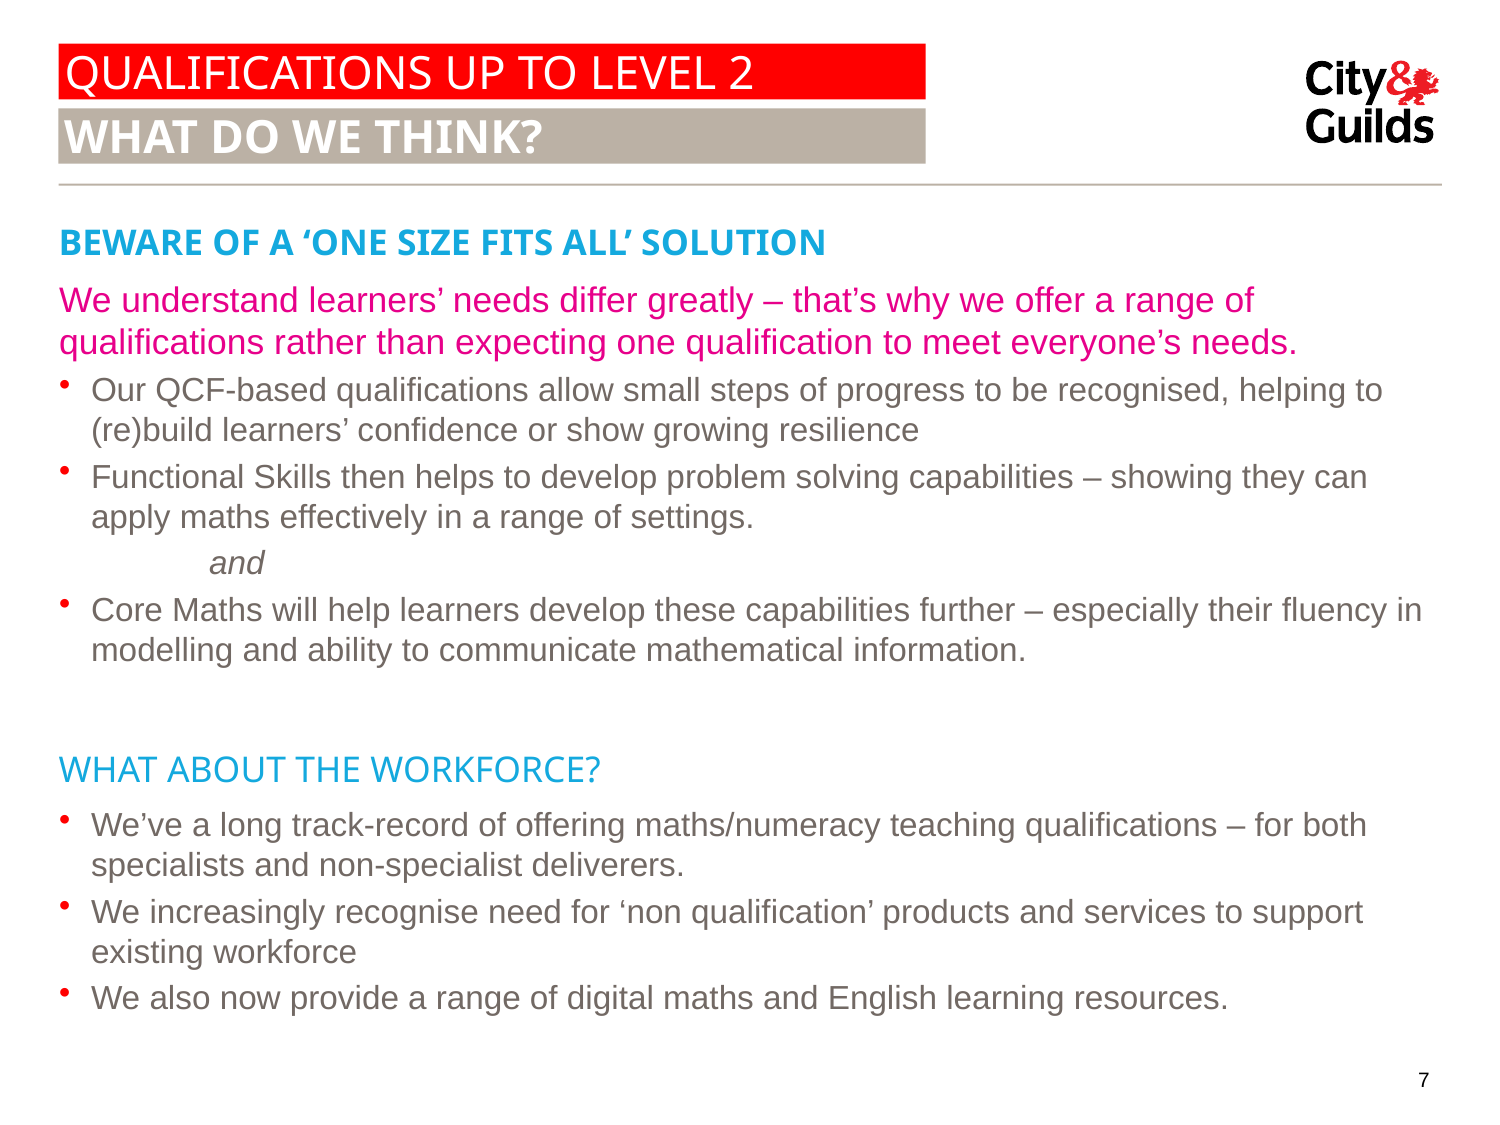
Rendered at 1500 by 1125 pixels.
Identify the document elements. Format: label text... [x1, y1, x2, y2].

list BEWARE OF A ‘ONE SIZE FITS ALL’ SOLUTION We understand learners’ needs differ greatly – that’s why we offer a range of qualifications rather than expecting one qualification to meet everyone’s needs. Our QCF-based qualifications allow small steps of progress to be recognised, helping to (re)build learners’ confidence or show growing resilience Functional Skills then helps to develop problem solving capabilities – showing they can apply maths effectively in a range of settings. and Core Maths will help learners develop these capabilities further – especially their fluency in modelling and ability to communicate mathematical information. WHAT ABOUT THE WORKFORCE? We’ve a long track-record of offering maths/numeracy teaching qualifications – for both specialists and non-specialist deliverers. We increasingly recognise need for ‘non qualification’ products and services to support existing workforce We also now provide a range of digital maths and English learning resources. [58, 220, 1444, 993]
text_box WHAT DO WE THINK? [58, 108, 926, 164]
title QUALIFICATIONS UP TO LEVEL 2 [58, 43, 926, 100]
